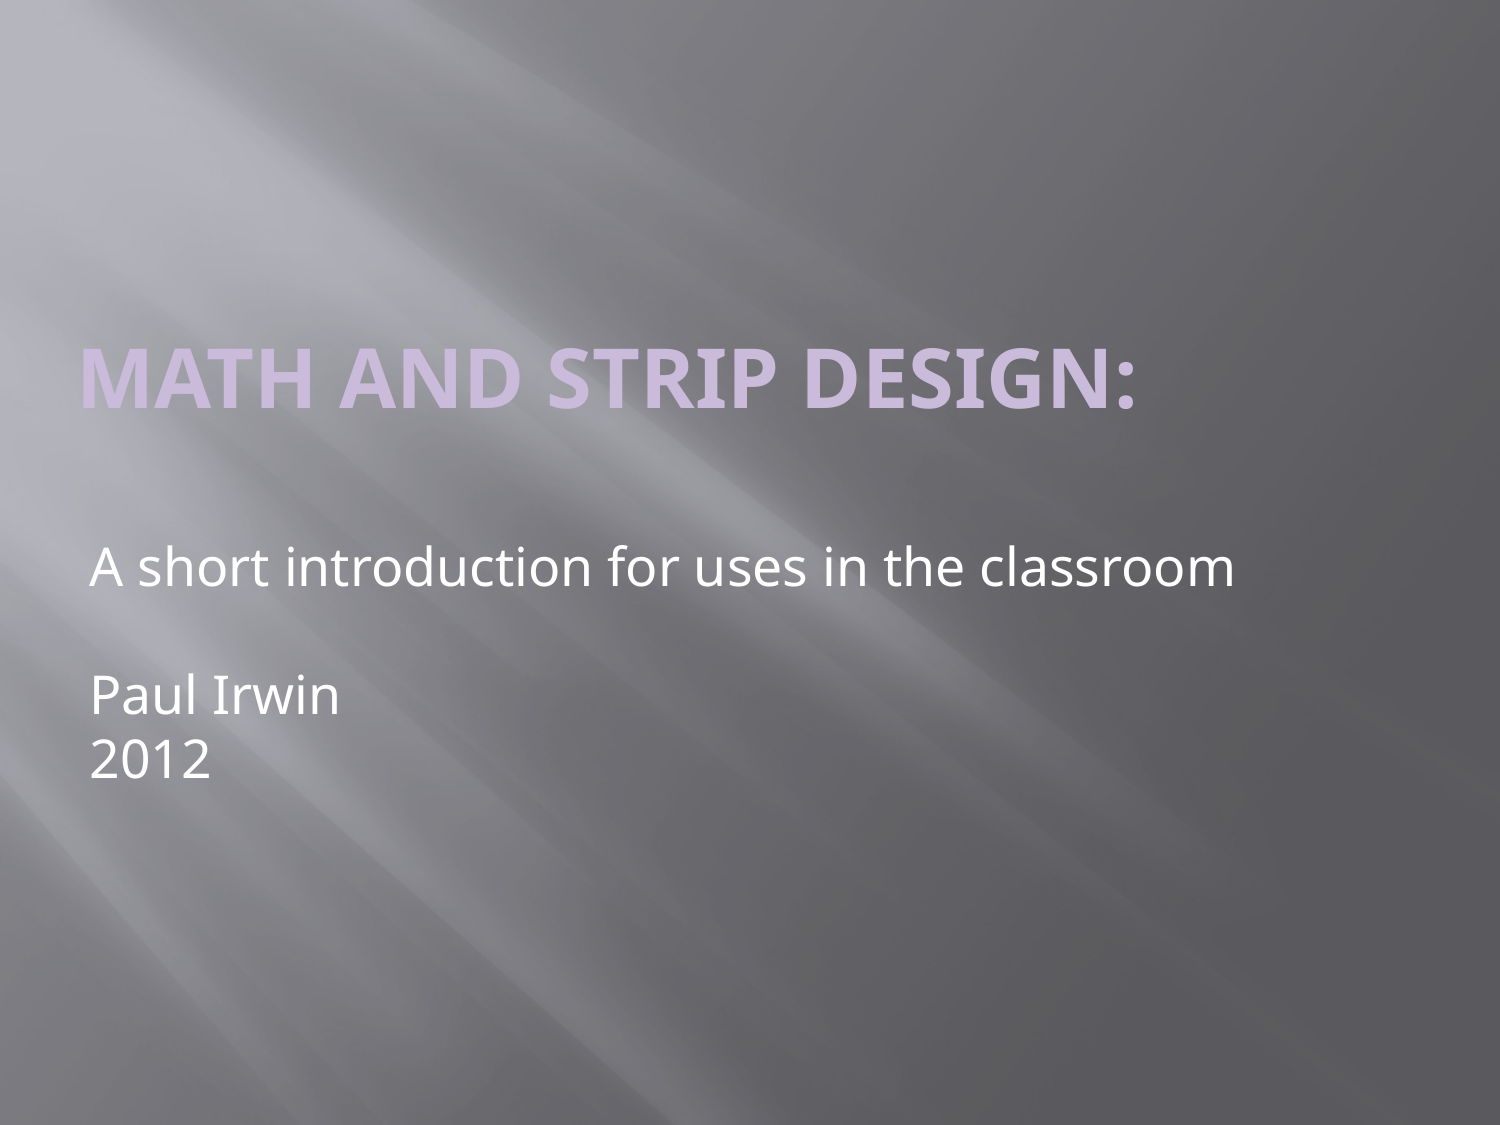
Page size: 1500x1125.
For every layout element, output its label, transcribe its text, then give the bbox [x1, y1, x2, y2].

title Math and Strip Design: [69, 224, 1420, 525]
subtitle A short introduction for uses in the classroom Paul Irwin 2012 [75, 525, 1276, 813]
